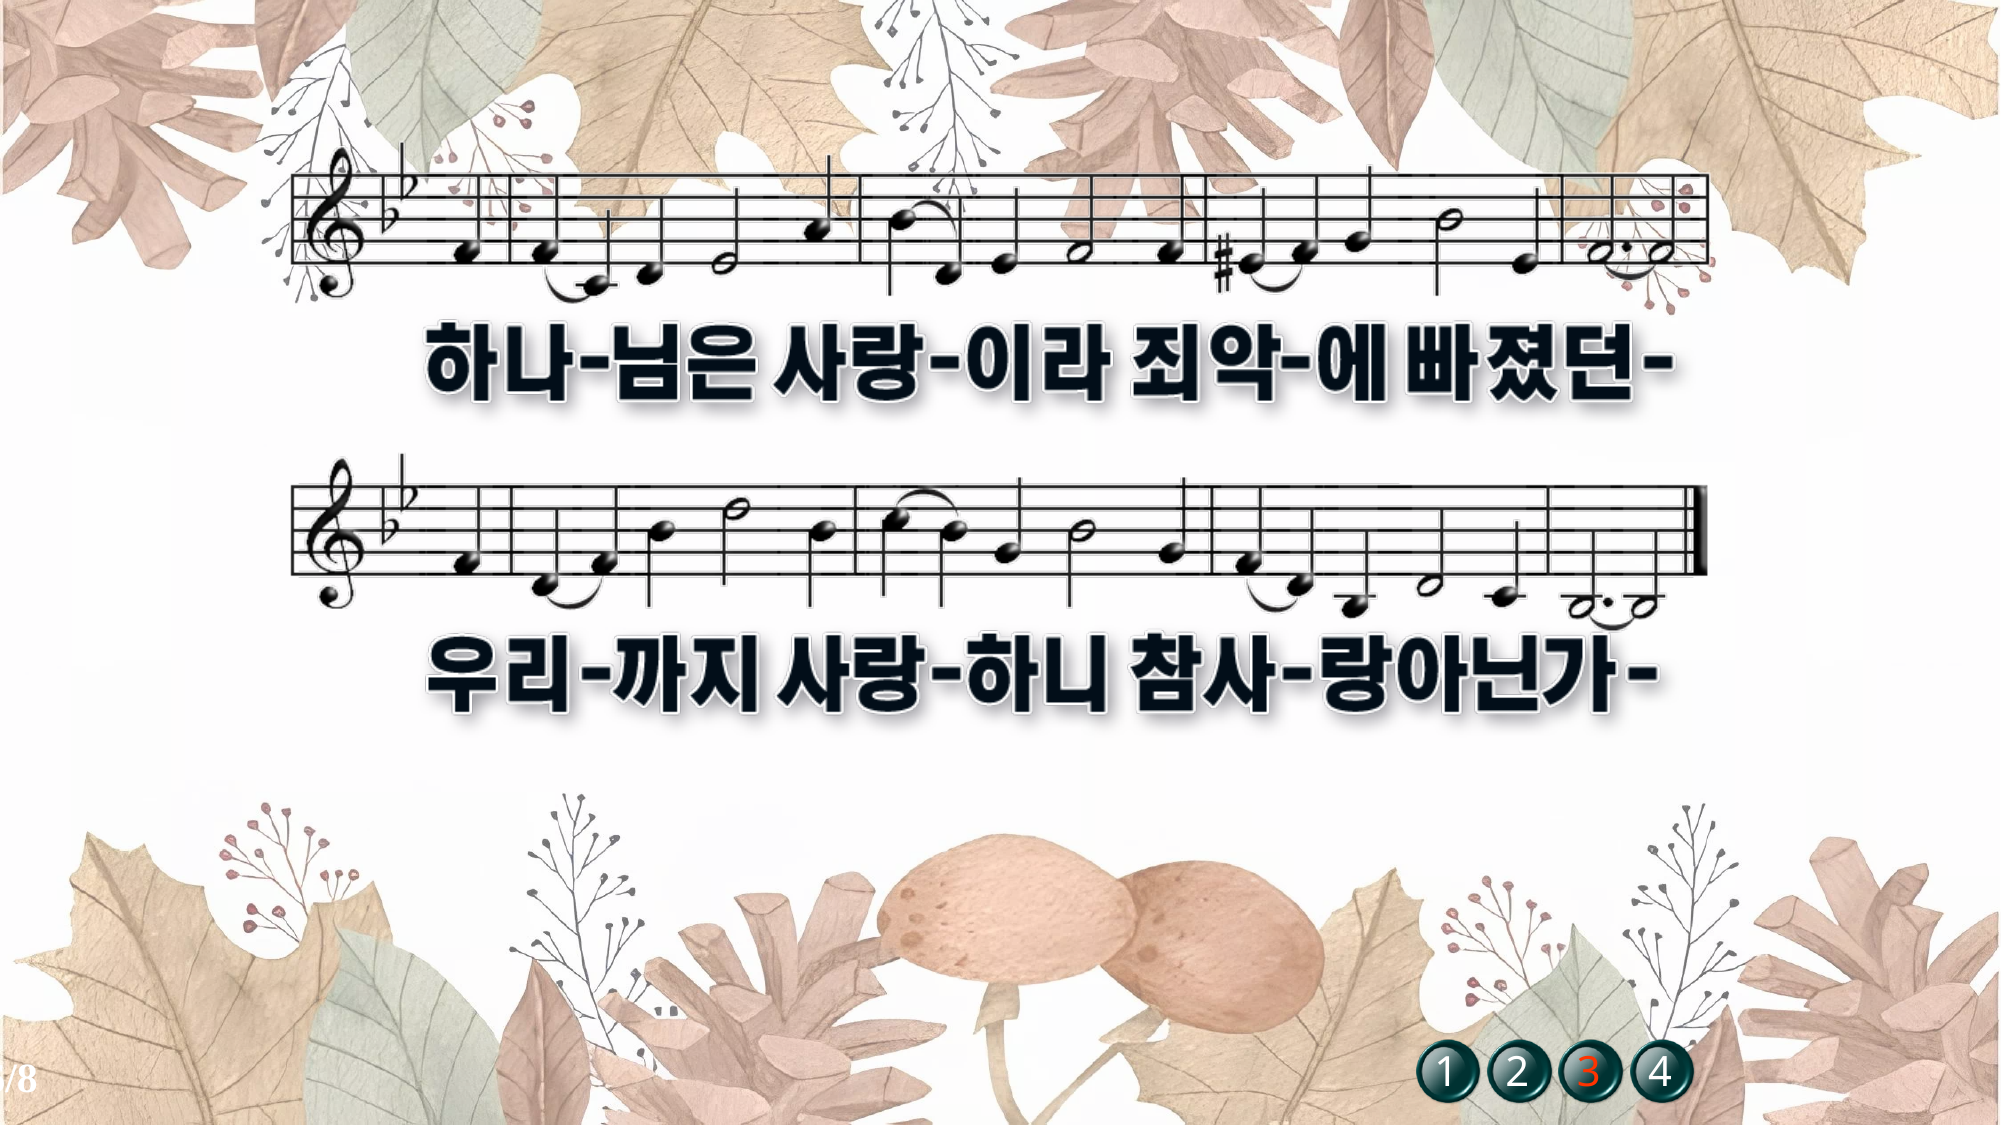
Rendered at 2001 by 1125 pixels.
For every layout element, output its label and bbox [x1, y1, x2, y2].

text_box [1627, 1035, 1697, 1106]
text_box [1413, 1035, 1484, 1106]
picture [0, 0, 2001, 1125]
text_box [1555, 1035, 1626, 1106]
text_box [1484, 1035, 1555, 1106]
